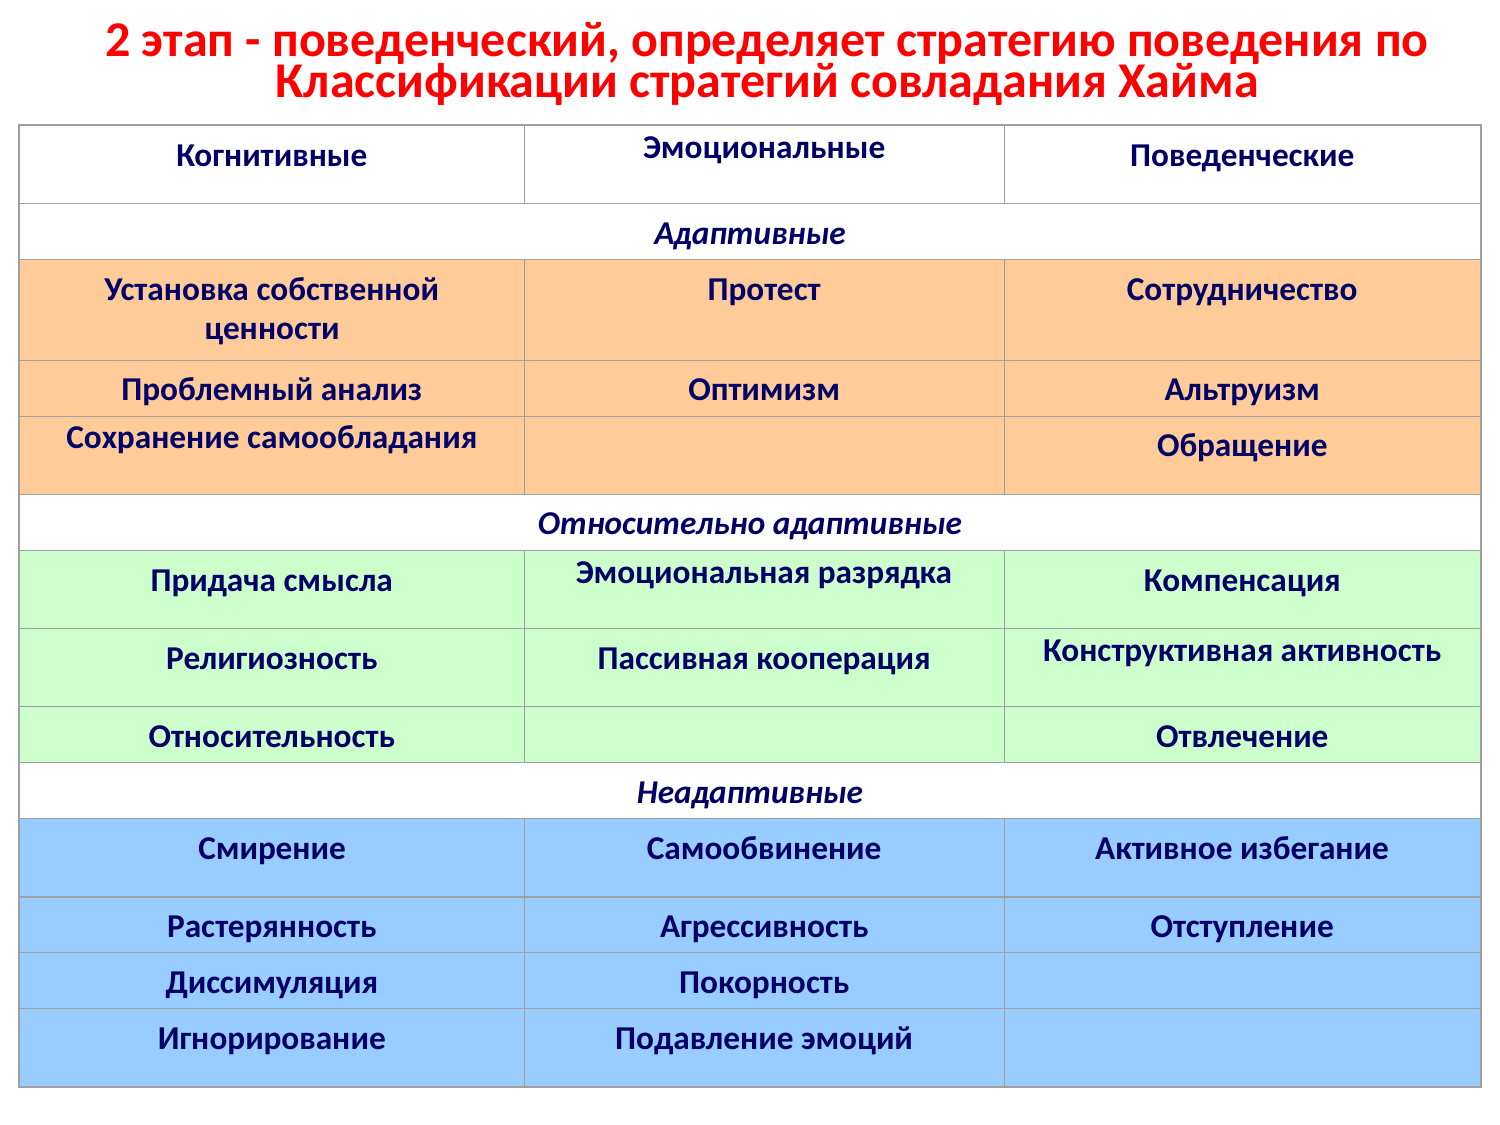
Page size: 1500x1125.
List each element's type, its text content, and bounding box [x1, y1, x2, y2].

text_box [18, 124, 1482, 1088]
title 2 этап - поведенческий, определяет стратегию поведения по Классификации стратегий совладания Хайма [58, 0, 1477, 124]
